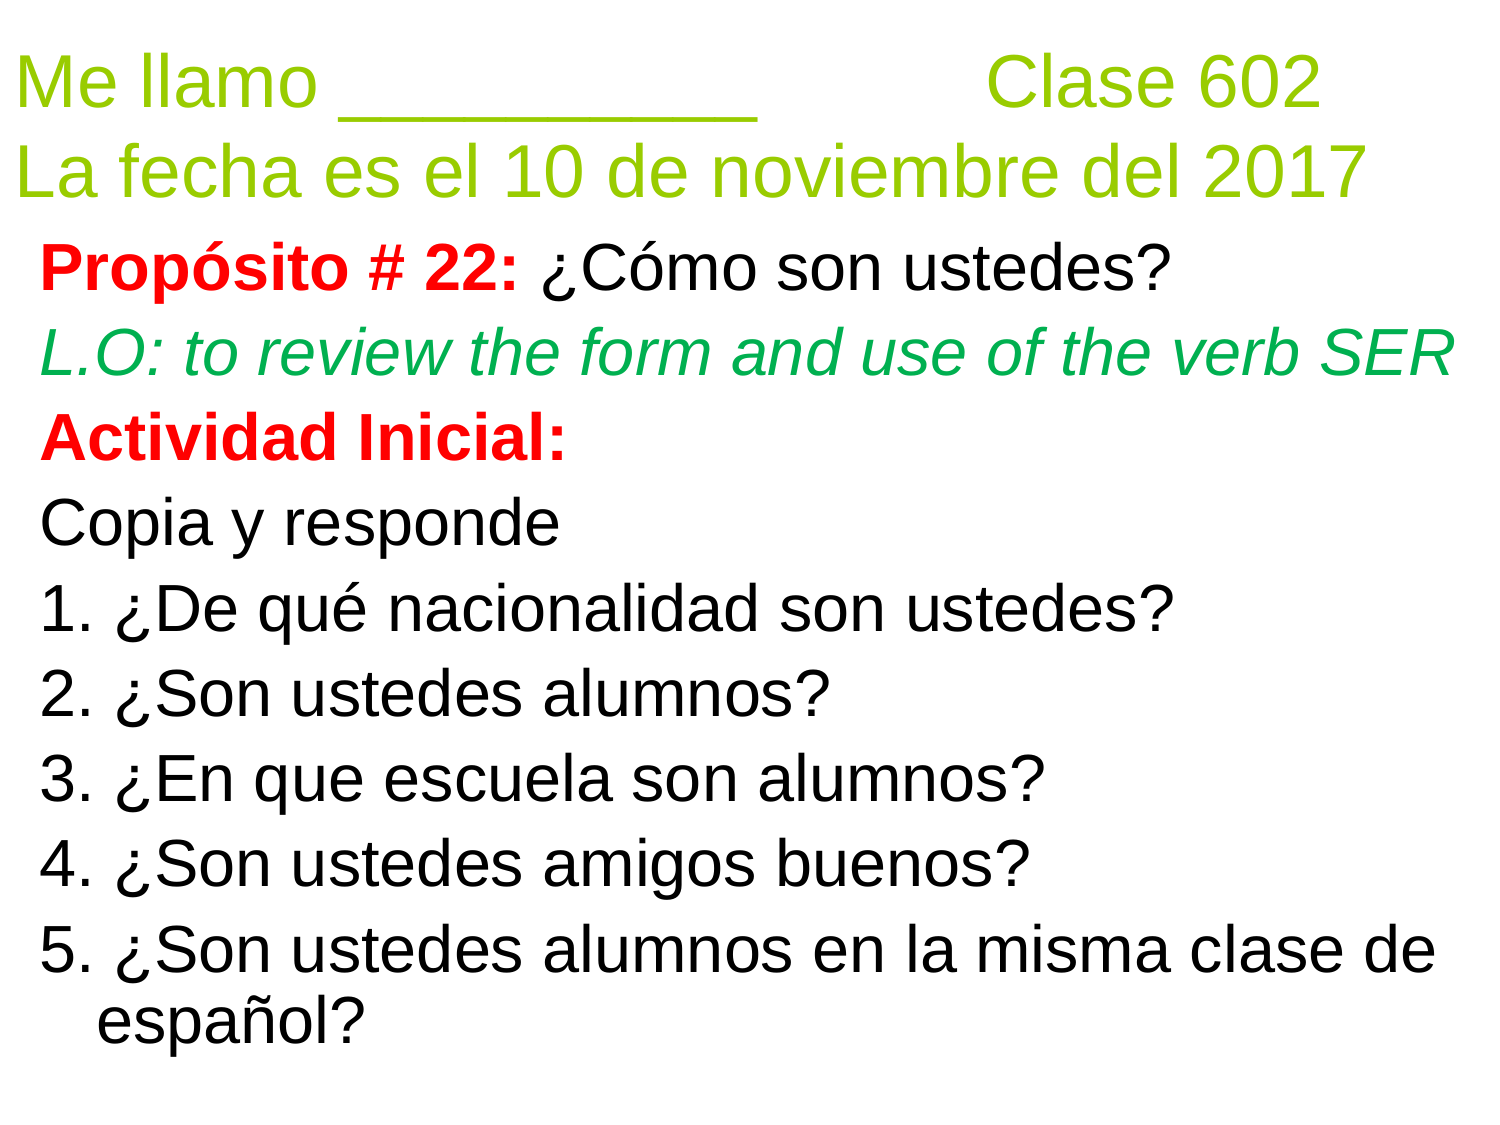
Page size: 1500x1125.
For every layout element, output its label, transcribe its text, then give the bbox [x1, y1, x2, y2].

text_box Me llamo __________ Clase 602 La fecha es el 10 de noviembre del 2017 [0, 24, 1500, 213]
text_box Propósito # 22: ¿Cómo son ustedes? L.O: to review the form and use of the verb SER Actividad Inicial: Copia y responde 1. ¿De qué nacionalidad son ustedes? 2. ¿Son ustedes alumnos? 3. ¿En que escuela son alumnos? 4. ¿Son ustedes amigos buenos? 5. ¿Son ustedes alumnos en la misma clase de español? [24, 224, 1500, 1088]
